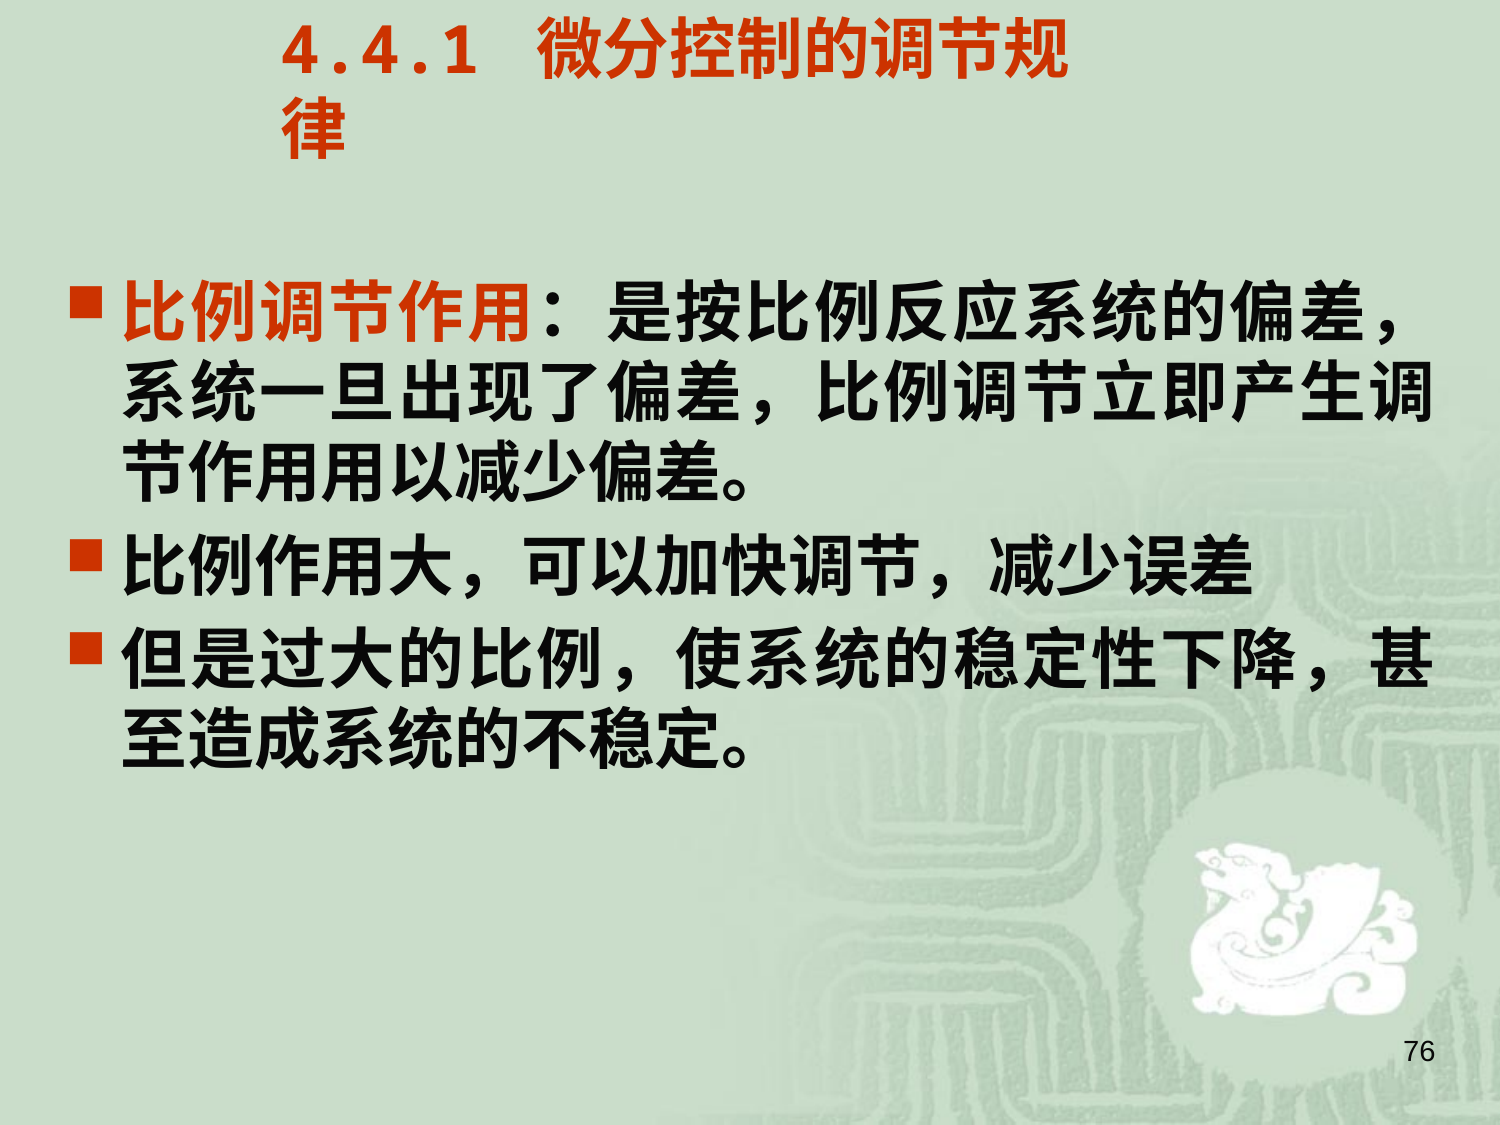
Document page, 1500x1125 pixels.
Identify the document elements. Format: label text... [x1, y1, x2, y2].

text_box 4.4.1 微分控制的调节规律 [265, 0, 1152, 175]
slide_number 76 [1074, 1024, 1451, 1103]
picture [0, 0, 1500, 1125]
list 比例调节作用：是按比例反应系统的偏差，系统一旦出现了偏差，比例调节立即产生调节作用用以减少偏差。 比例作用大，可以加快调节，减少误差 但是过大的比例，使系统的稳定性下降，甚至造成系统的不稳定。 [49, 262, 1451, 1001]
